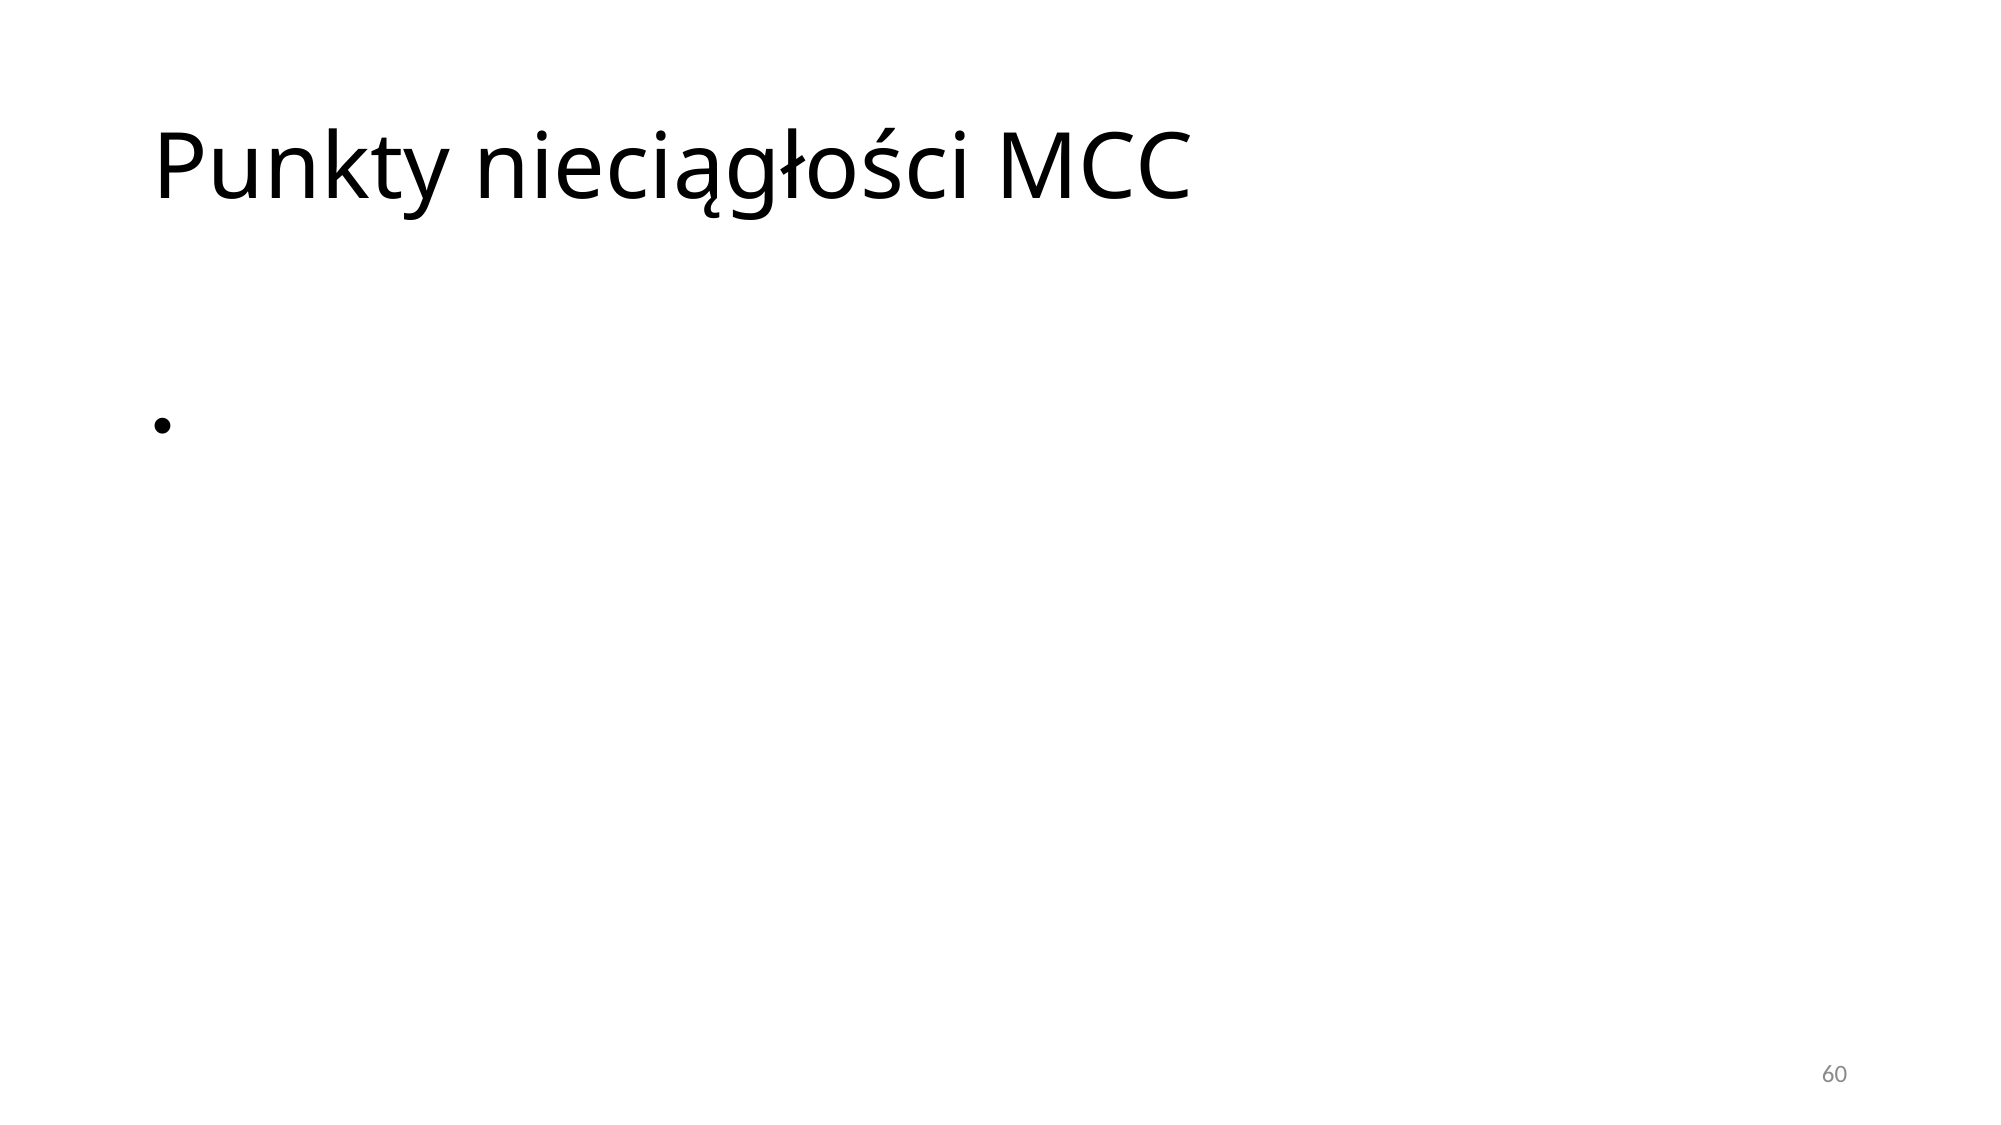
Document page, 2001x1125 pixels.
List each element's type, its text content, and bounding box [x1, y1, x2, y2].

slide_number 60 [1412, 1042, 1863, 1103]
title Punkty nieciągłości MCC [137, 59, 1863, 278]
